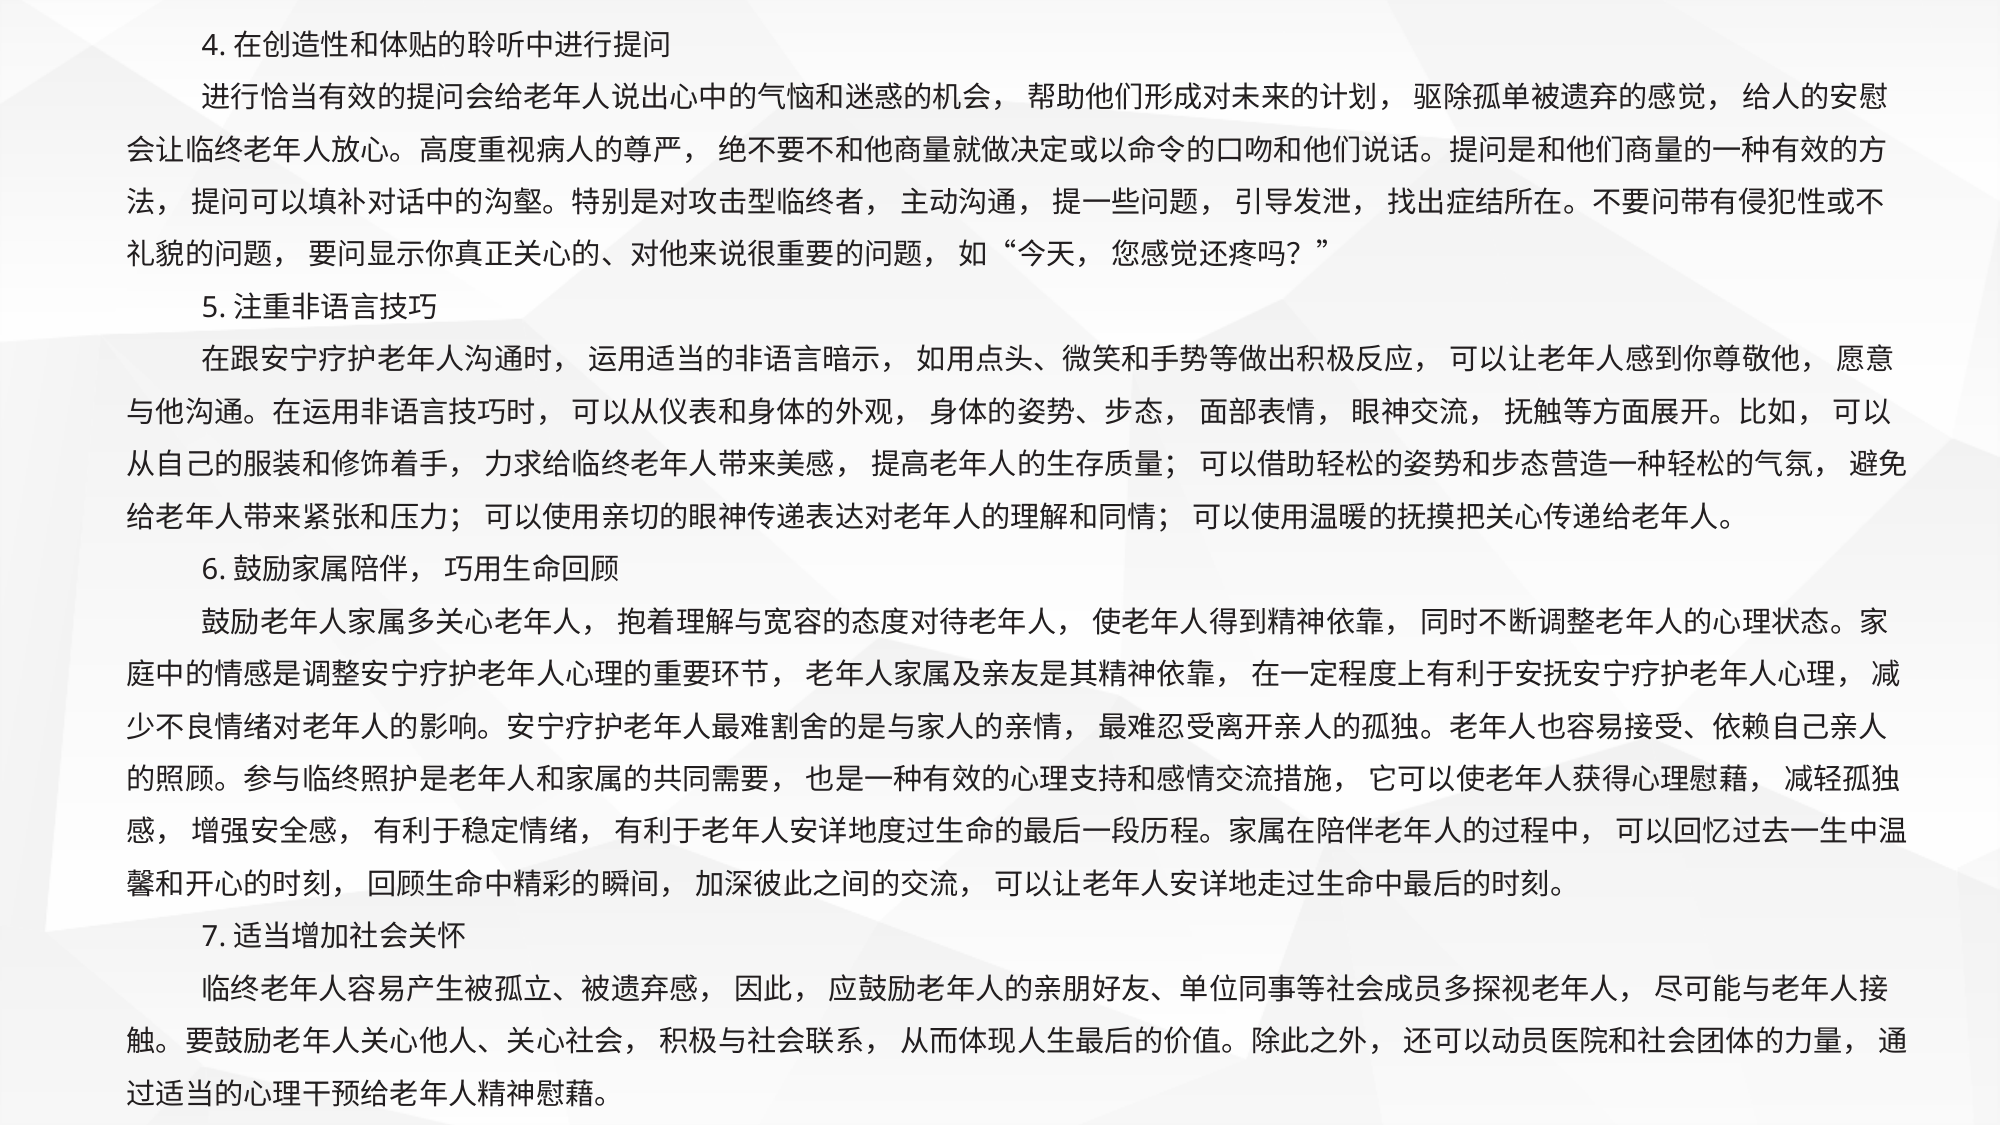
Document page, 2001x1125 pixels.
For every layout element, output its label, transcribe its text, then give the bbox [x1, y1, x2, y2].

picture [0, 0, 2000, 1125]
text_box 4.在创造性和体贴的聆听中进行提问 进行恰当有效的提问会给老年人说出心中的气恼和迷惑的机会， 帮助他们形成对未来的计划， 驱除孤单被遗弃的感觉， 给人的安慰会让临终老年人放心。高度重视病人的尊严， 绝不要不和他商量就做决定或以命令的口吻和他们说话。提问是和他们商量的一种有效的方法， 提问可以填补对话中的沟壑。特别是对攻击型临终者， 主动沟通， 提一些问题， 引导发泄， 找出症结所在。不要问带有侵犯性或不礼貌的问题， 要问显示你真正关心的、对他来说很重要的问题， 如“今天， 您感觉还疼吗？” 5.注重非语言技巧 在跟安宁疗护老年人沟通时， 运用适当的非语言暗示， 如用点头、微笑和手势等做出积极反应， 可以让老年人感到你尊敬他， 愿意与他沟通。在运用非语言技巧时， 可以从仪表和身体的外观， 身体的姿势、步态， 面部表情， 眼神交流， 抚触等方面展开。比如， 可以从自己的服装和修饰着手， 力求给临终老年人带来美感， 提高老年人的生存质量； 可以借助轻松的姿势和步态营造一种轻松的气氛， 避免给老年人带来紧张和压力； 可以使用亲切的眼神传递表达对老年人的理解和同情； 可以使用温暖的抚摸把关心传递给老年人。 6.鼓励家属陪伴， 巧用生命回顾 鼓励老年人家属多关心老年人， 抱着理解与宽容的态度对待老年人， 使老年人得到精神依靠， 同时不断调整老年人的心理状态。家庭中的情感是调整安宁疗护老年人心理的重要环节， 老年人家属及亲友是其精神依靠， 在一定程度上有利于安抚安宁疗护老年人心理， 减少不良情绪对老年人的影响。安宁疗护老年人最难割舍的是与家人的亲情， 最难忍受离开亲人的孤独。老年人也容易接受、依赖自己亲人的照顾。参与临终照护是老年人和家属的共同需要， 也是一种有效的心理支持和感情交流措施， 它可以使老年人获得心理慰藉， 减轻孤独感， 增强安全感， 有利于稳定情绪， 有利于老年人安详地度过生命的最后一段历程。家属在陪伴老年人的过程中， 可以回忆过去一生中温馨和开心的时刻， 回顾生命中精彩的瞬间， 加深彼此之间的交流， 可以让老年人安详地走过生命中最后的时刻。 7.适当增加社会关怀 临终老年人容易产生被孤立、被遗弃感， 因此， 应鼓励老年人的亲朋好友、单位同事等社会成员多探视老年人， 尽可能与老年人接触。要鼓励老年人关心他人、关心社会， 积极与社会联系， 从而体现人生最后的价值。除此之外， 还可以动员医院和社会团体的力量， 通过适当的心理干预给老年人精神慰藉。 [111, 1, 1926, 1118]
